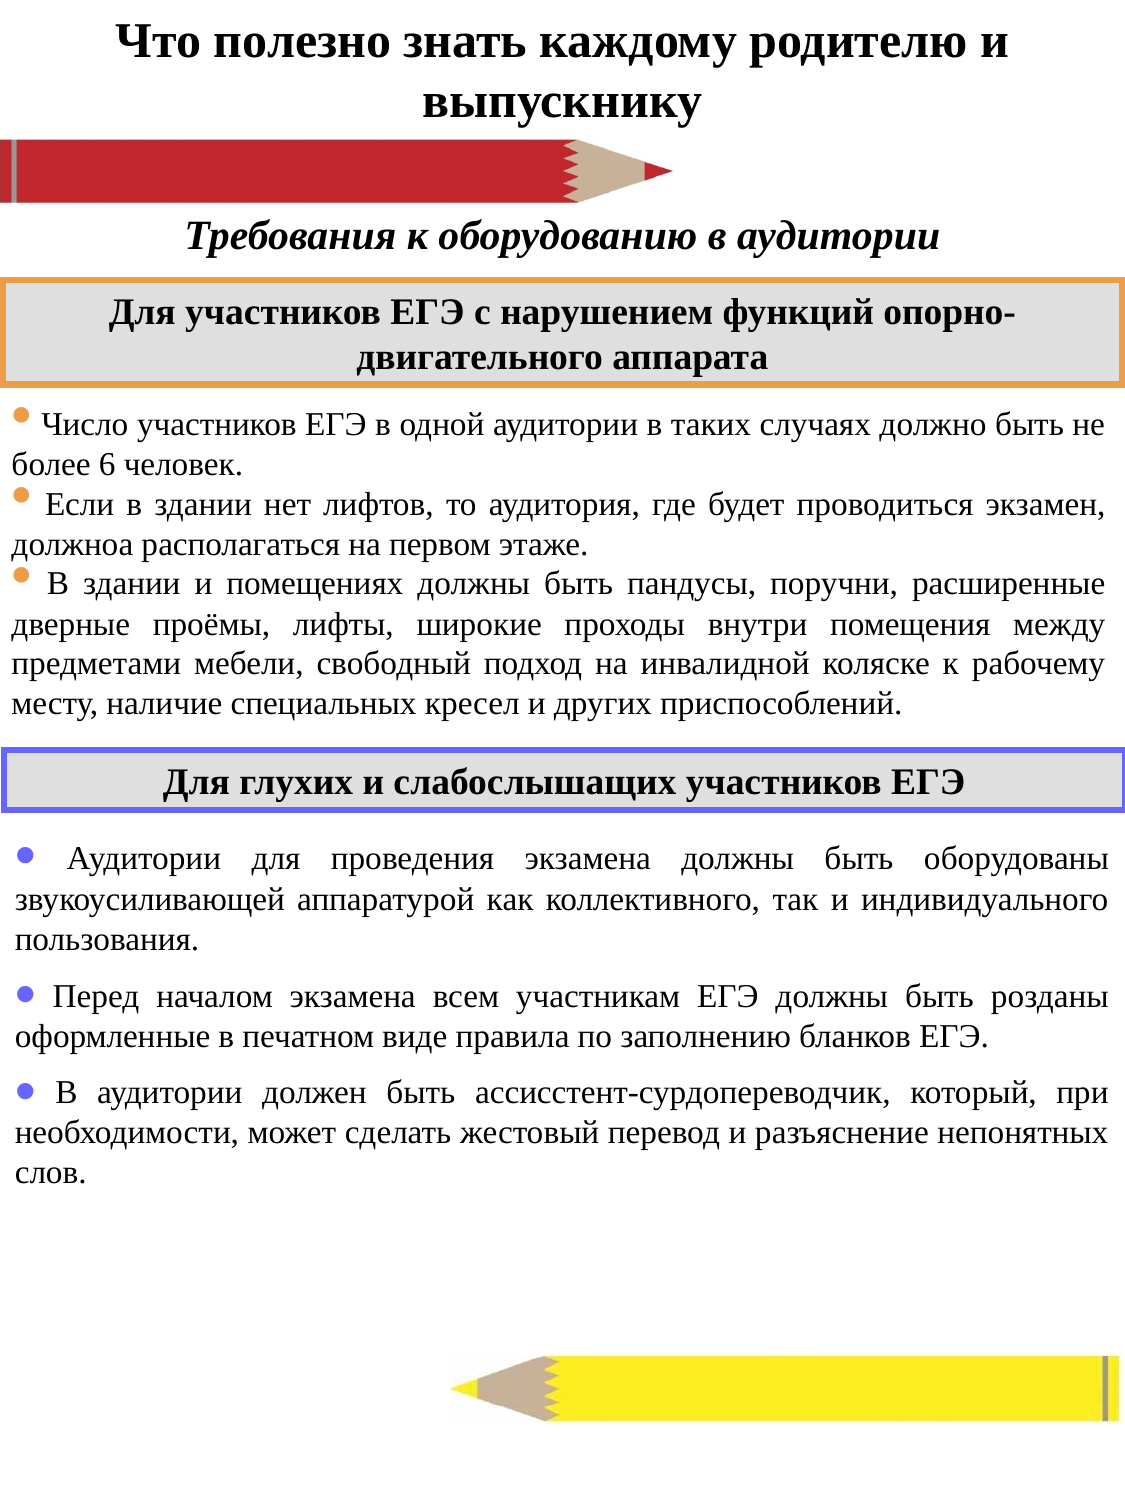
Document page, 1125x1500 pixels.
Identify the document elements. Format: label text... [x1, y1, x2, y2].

picture [449, 1353, 1123, 1423]
text_box Для глухих и слабослышащих участников ЕГЭ [3, 749, 1125, 810]
text_box Требования к оборудованию в аудитории [0, 200, 1125, 265]
text_box Число участников ЕГЭ в одной аудитории в таких случаях должно быть не более 6 человек. Если в здании нет лифтов, то аудитория, где будет проводиться экзамен, должноа располагаться на первом этаже. В здании и помещениях должны быть пандусы, поручни, расширенные дверные проёмы, лифты, широкие проходы внутри помещения между предметами мебели, свободный подход на инвалидной коляске к рабочему месту, наличие специальных кресел и других приспособлений. [0, 394, 1122, 729]
text_box Что полезно знать каждому родителю и выпускнику [0, 0, 1125, 135]
text_box Для участников ЕГЭ с нарушением функций опорно-двигательного аппарата [3, 279, 1123, 385]
picture [0, 137, 676, 206]
text_box Аудитории для проведения экзамена должны быть оборудованы звукоусиливающей аппаратурой как коллективного, так и индивидуального пользования. Перед началом экзамена всем участникам ЕГЭ должны быть розданы оформленные в печатном виде правила по заполнению бланков ЕГЭ. В аудитории должен быть ассисстент-сурдопереводчик, который, при необходимости, может сделать жестовый перевод и разъяснение непонятных слов. [0, 824, 1125, 1198]
